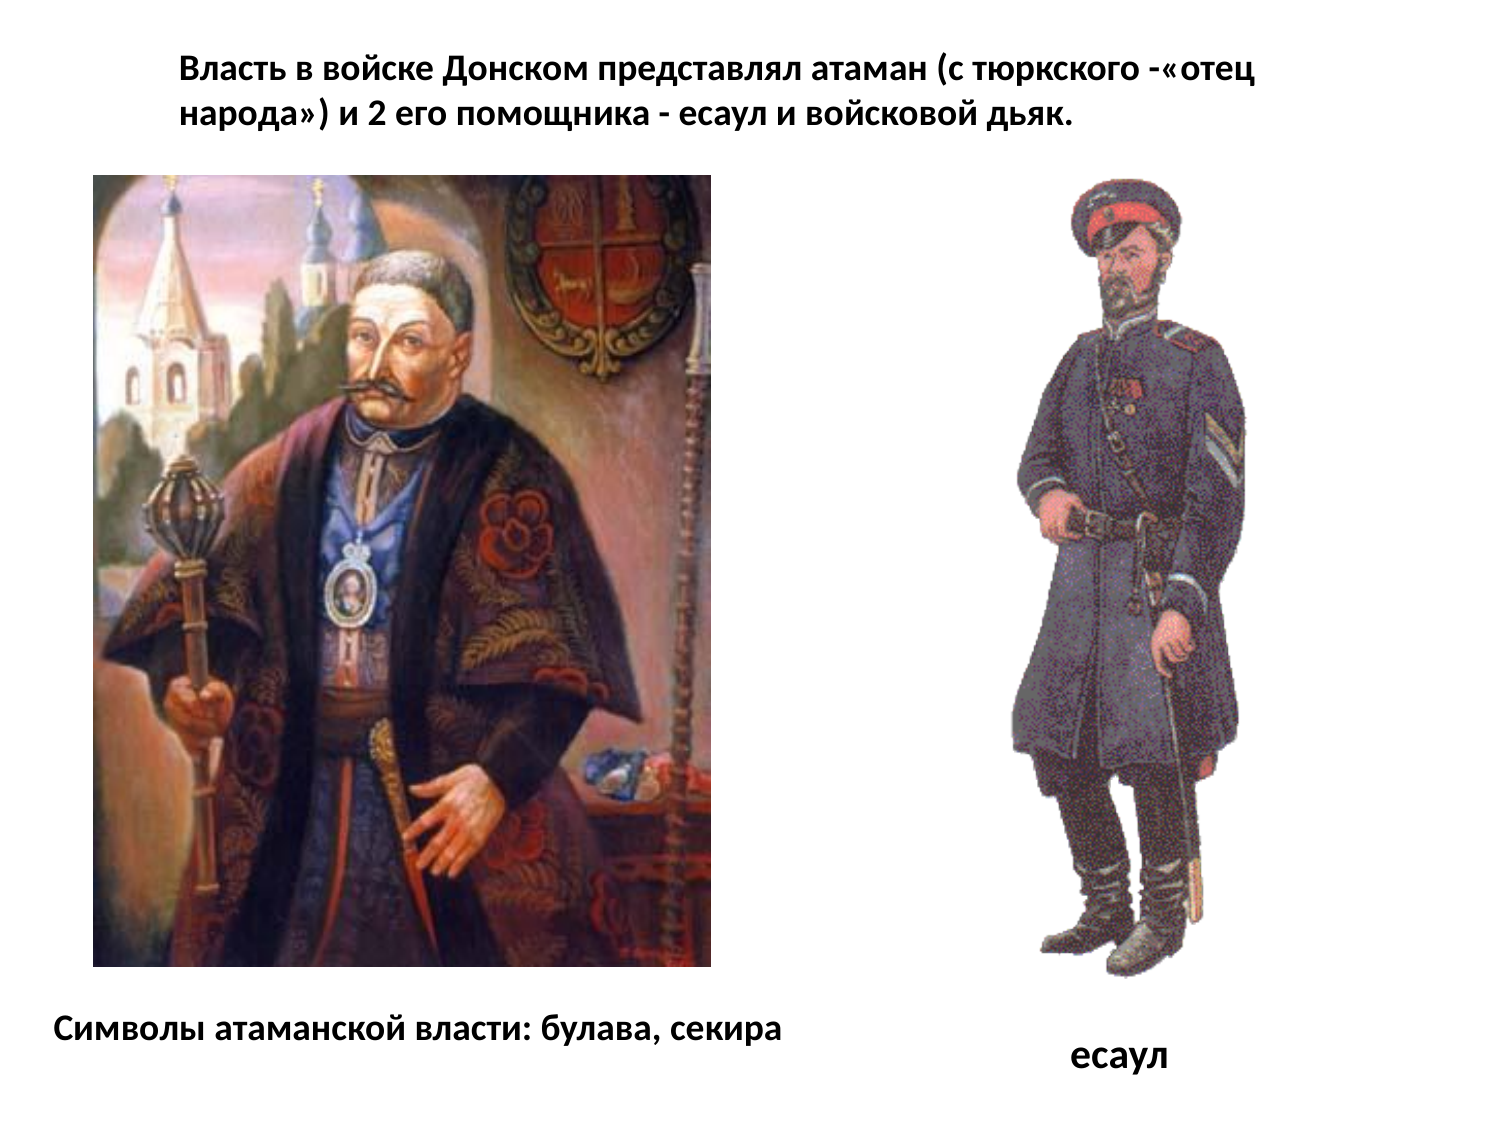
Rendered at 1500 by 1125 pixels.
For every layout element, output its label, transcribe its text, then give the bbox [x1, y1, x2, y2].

picture [1007, 175, 1255, 983]
text_box Символы атаманской власти: булава, секира [38, 996, 799, 1056]
picture [93, 175, 711, 968]
text_box Власть в войске Донском представлял атаман (с тюркского -«отец народа») и 2 его помощника - есаул и войсковой дьяк. [163, 35, 1278, 140]
text_box есаул [1055, 1019, 1184, 1085]
